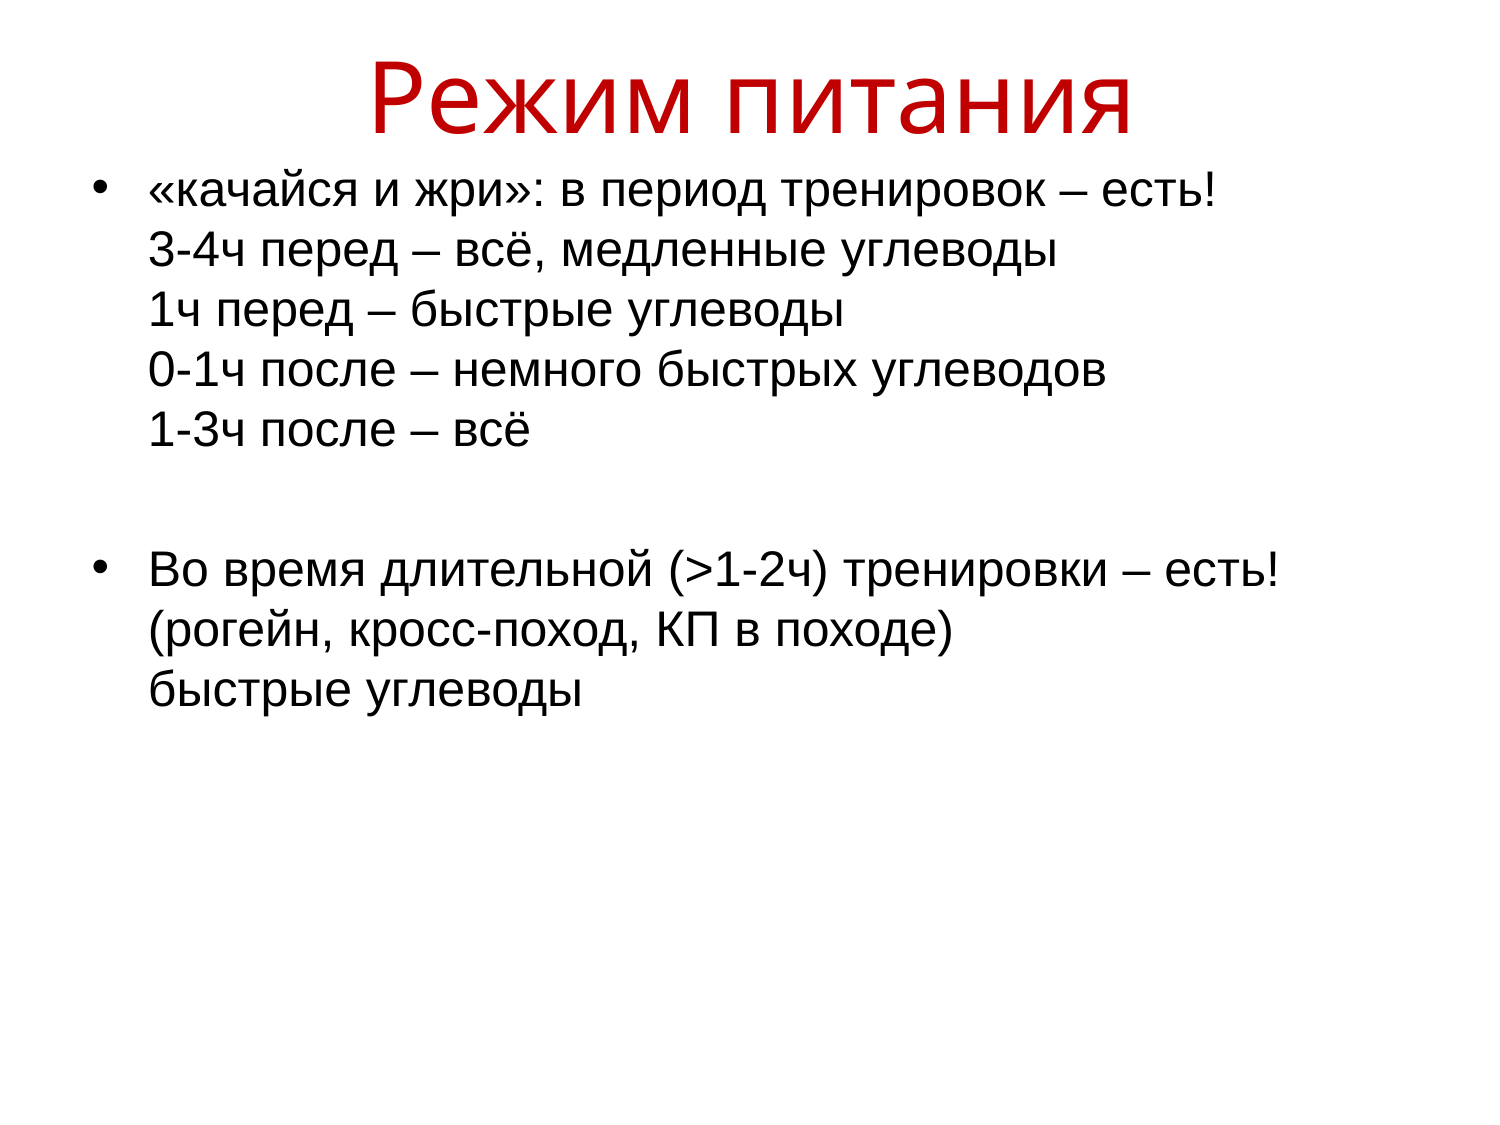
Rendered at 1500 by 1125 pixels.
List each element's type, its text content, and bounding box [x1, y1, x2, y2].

title Режим питания [76, 0, 1427, 149]
list «качайся и жри»: в период тренировок – есть! 3-4ч перед – всё, медленные углеводы 1ч перед – быстрые углеводы 0-1ч после – немного быстрых углеводов 1-3ч после – всё Во время длительной (>1-2ч) тренировки – есть! (рогейн, кросс-поход, КП в походе) быстрые углеводы [76, 149, 1427, 1083]
